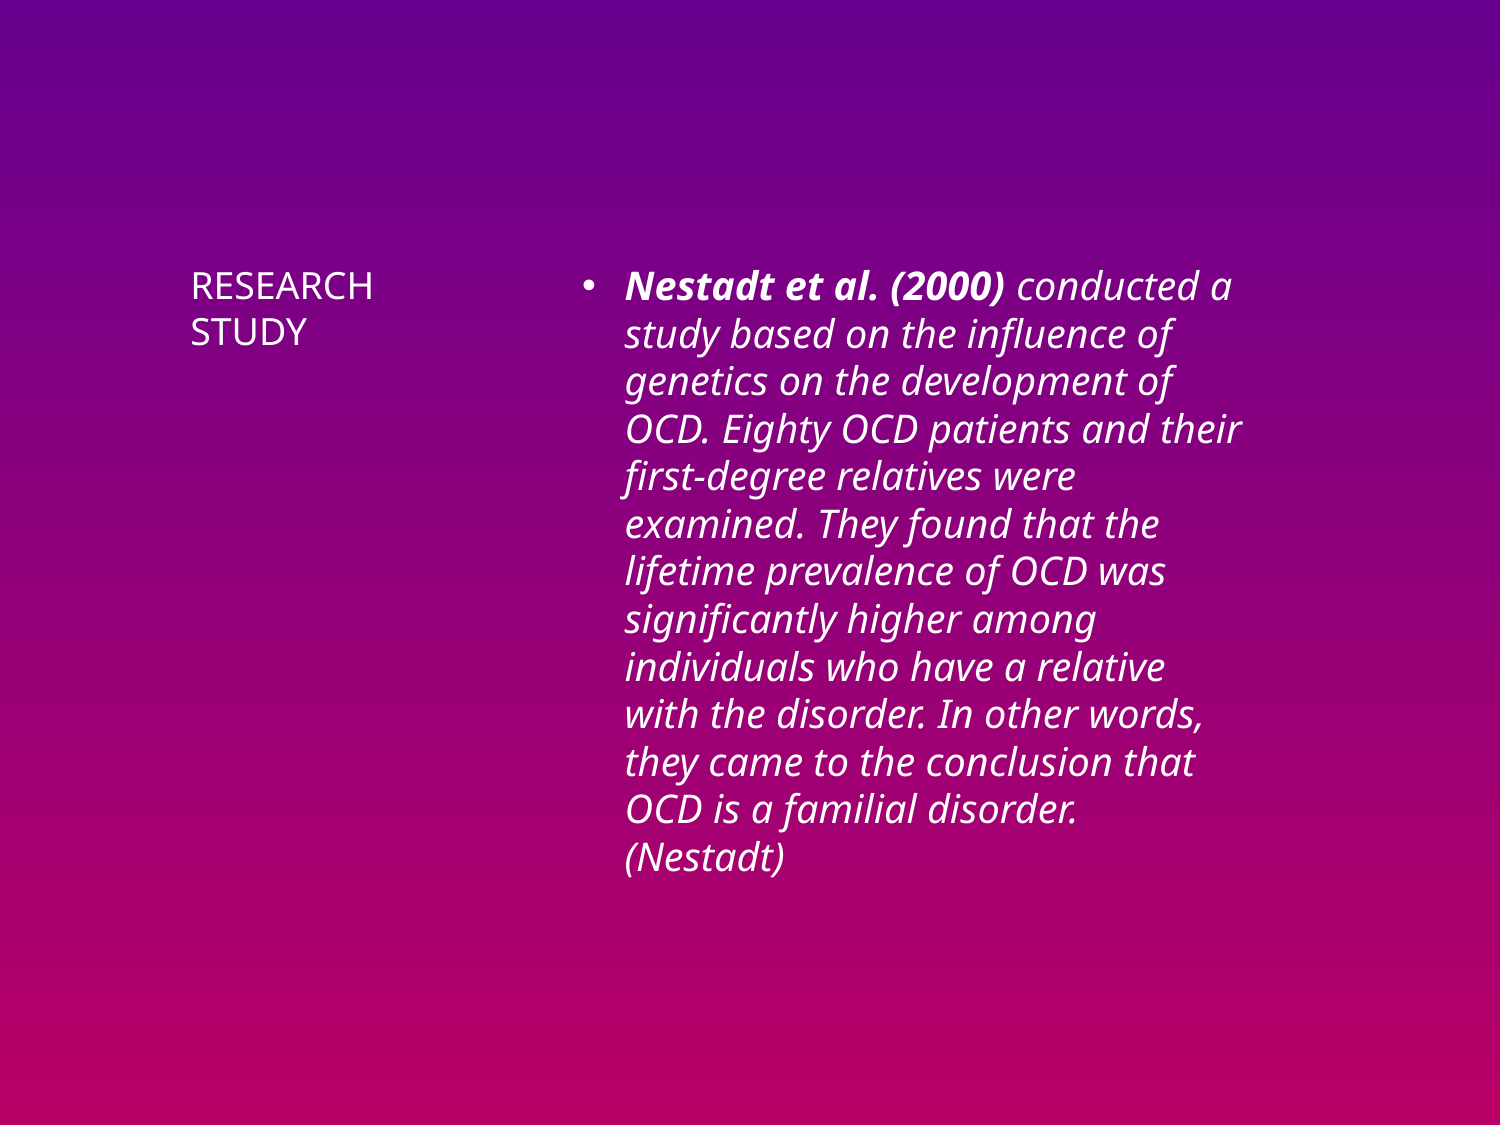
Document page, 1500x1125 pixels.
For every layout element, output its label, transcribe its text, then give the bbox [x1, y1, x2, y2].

list Nestadt et al. (2000) conducted a study based on the influence of genetics on the development of OCD. Eighty OCD patients and their first-degree relatives were examined. They found that the lifetime prevalence of OCD was significantly higher among individuals who have a relative with the disorder. In other words, they came to the conclusion that OCD is a familial disorder. (Nestadt) [566, 253, 1260, 891]
title Research study [175, 254, 516, 580]
